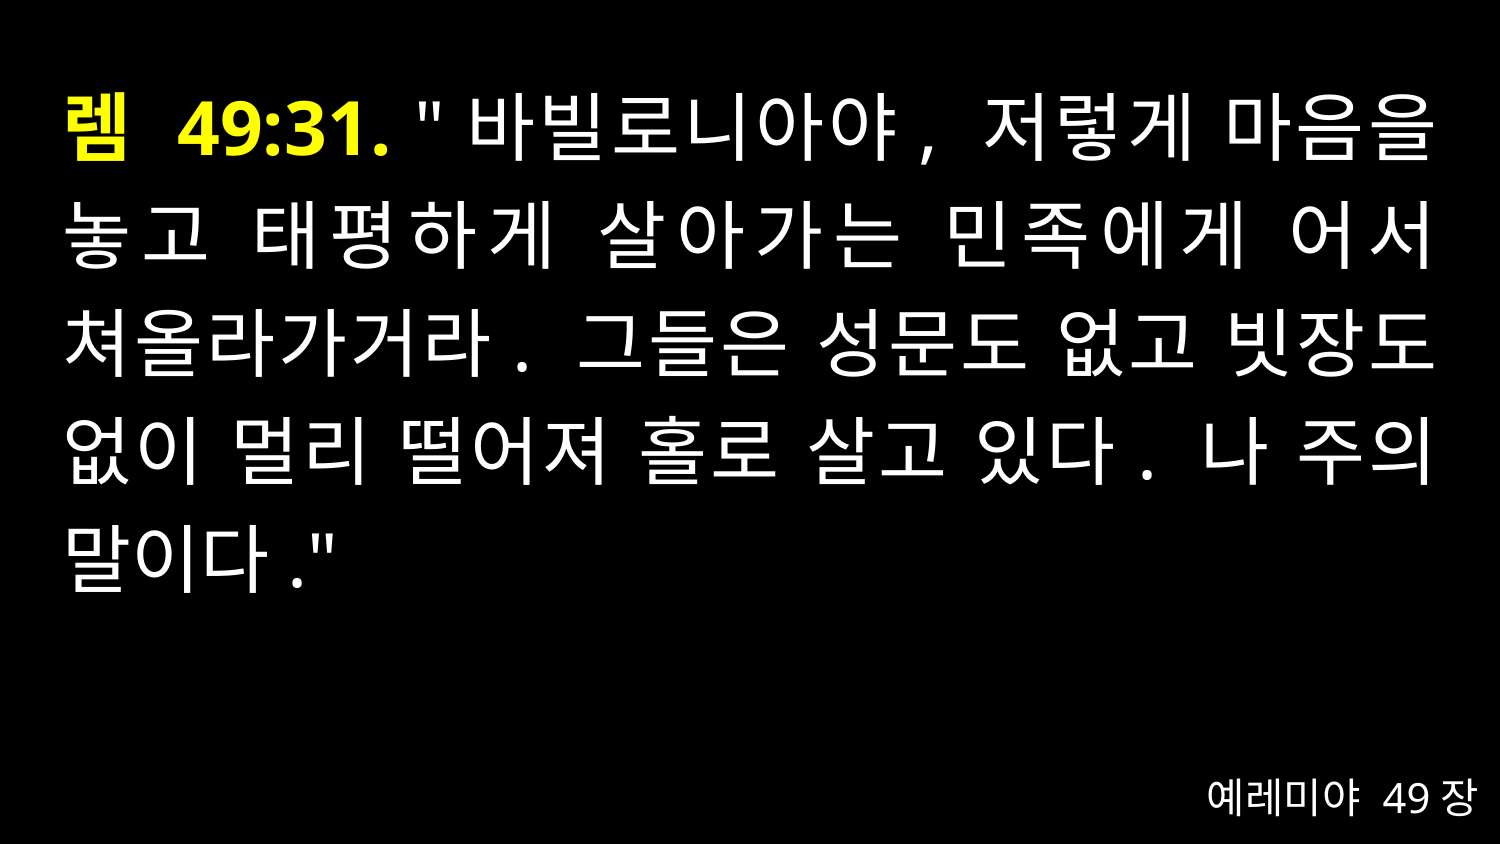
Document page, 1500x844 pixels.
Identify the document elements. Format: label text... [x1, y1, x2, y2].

title 렘 49:31. "바빌로니아야, 저렇게 마음을 놓고 태평하게 살아가는 민족에게 어서 쳐올라가거라. 그들은 성문도 없고 빗장도 없이 멀리 떨어져 홀로 살고 있다. 나 주의 말이다." [0, 0, 1500, 844]
subtitle 예레미야 49장 [916, 770, 1500, 844]
